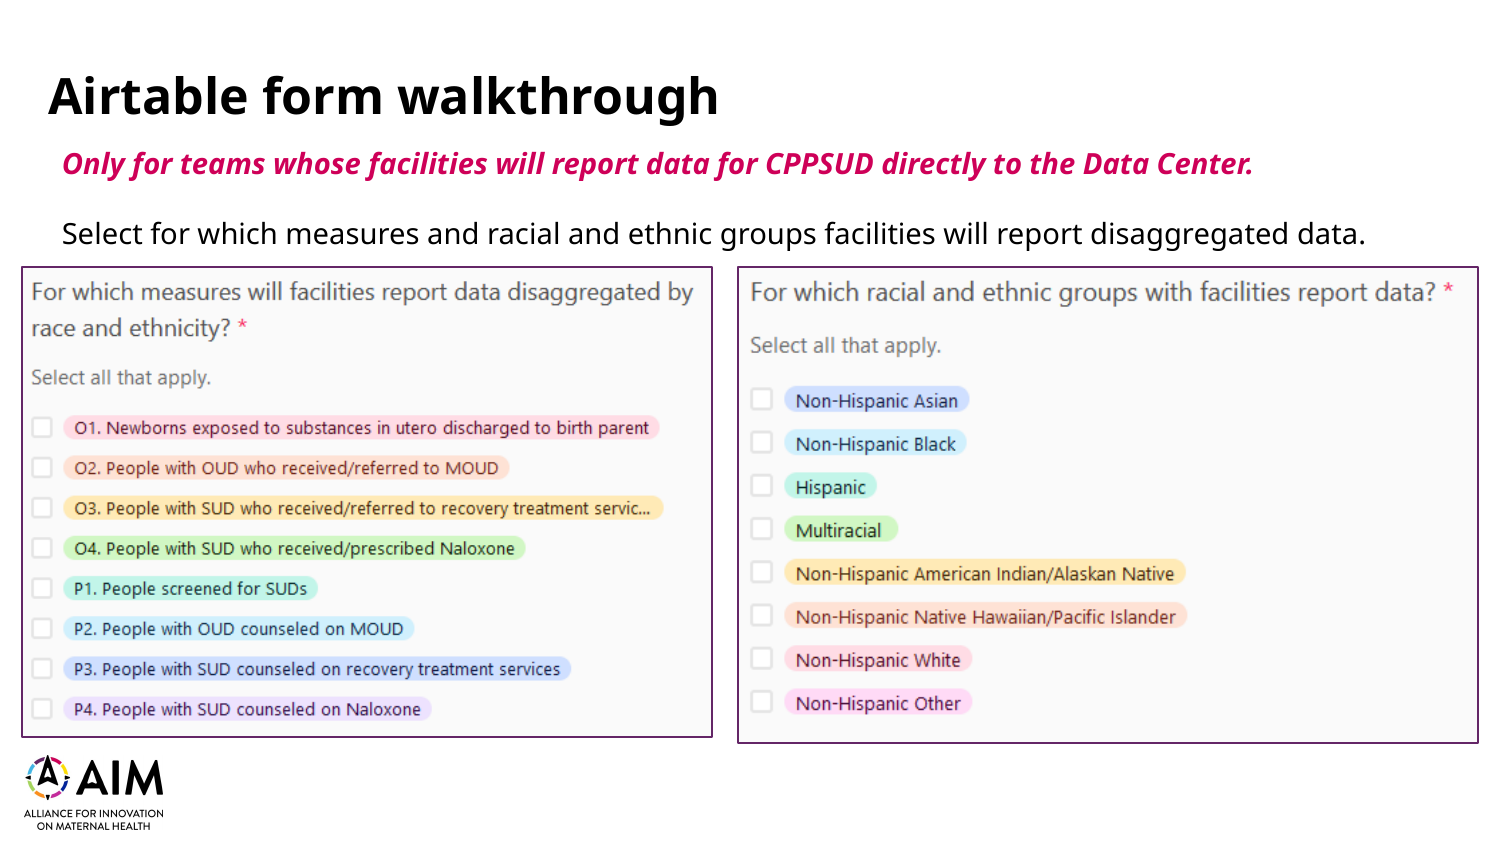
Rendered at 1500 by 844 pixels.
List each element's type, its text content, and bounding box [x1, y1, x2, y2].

text_box Only for teams whose facilities will report data for CPPSUD directly to the Data Center. Select for which measures and racial and ethnic groups facilities will report disaggregated data. [47, 137, 1453, 258]
picture [738, 267, 1478, 742]
picture [22, 267, 712, 737]
title Airtable form walkthrough [33, 35, 737, 140]
picture [24, 755, 163, 830]
